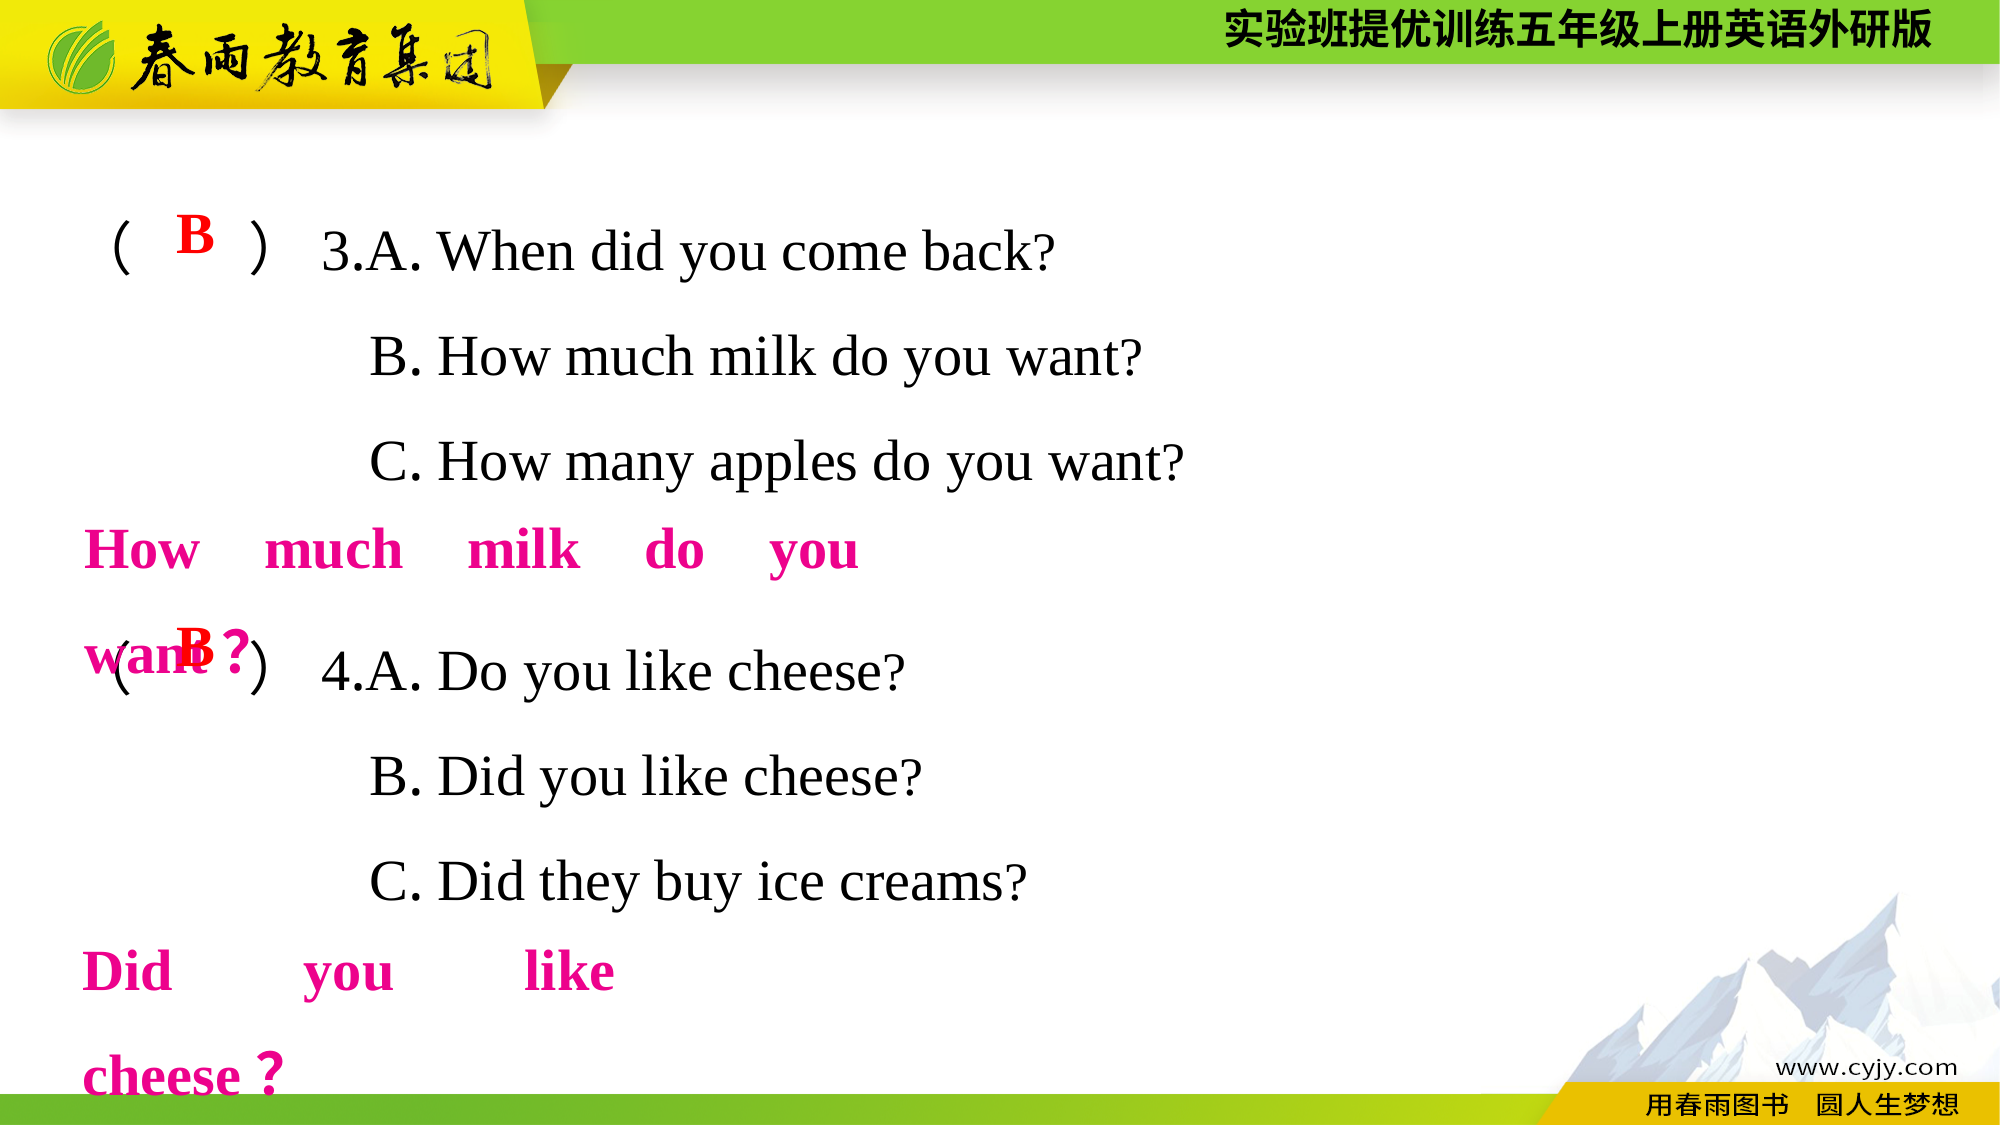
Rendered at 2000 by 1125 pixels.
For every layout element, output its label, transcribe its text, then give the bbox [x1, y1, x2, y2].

picture [0, 0, 2000, 1125]
text_box B [161, 187, 231, 273]
text_box B [161, 600, 231, 686]
text_box How much milk do you want？ [69, 468, 876, 588]
list （ ）3.A. When did you come back? B. How much milk do you want? C. How many apples do you want? （ ）4.A. Do you like cheese? B. Did you like cheese? C. Did they buy ice creams? [59, 169, 1944, 914]
text_box Did you like cheese？ [67, 890, 631, 1010]
